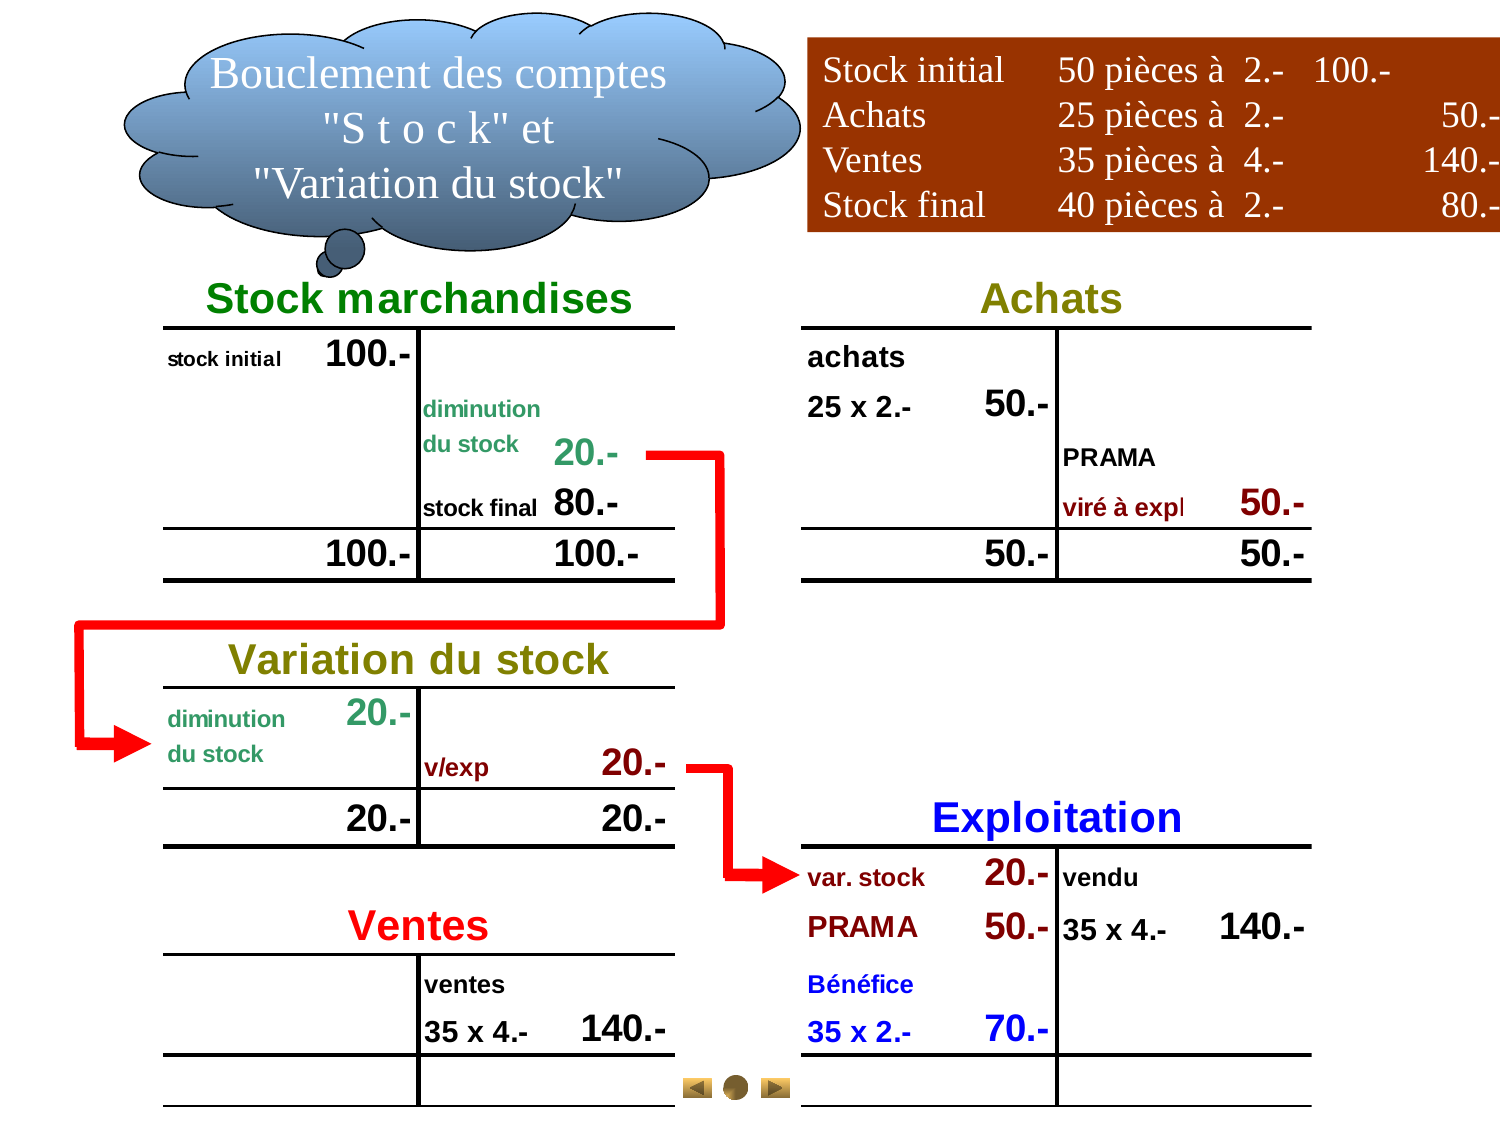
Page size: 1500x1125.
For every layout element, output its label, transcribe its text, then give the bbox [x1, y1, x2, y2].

text_box Bouclement des comptes "S t o c k" et "Variation du stock" [124, 13, 801, 269]
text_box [162, 269, 1314, 1108]
text_box Stock initial 50 pièces à 2.- 100.- Achats 25 pièces à 2.- 50.- Ventes 35 pièces à 4.- 140.- Stock final 40 pièces à 2.- 80.- [807, 37, 1500, 233]
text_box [685, 768, 800, 879]
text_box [76, 455, 721, 747]
